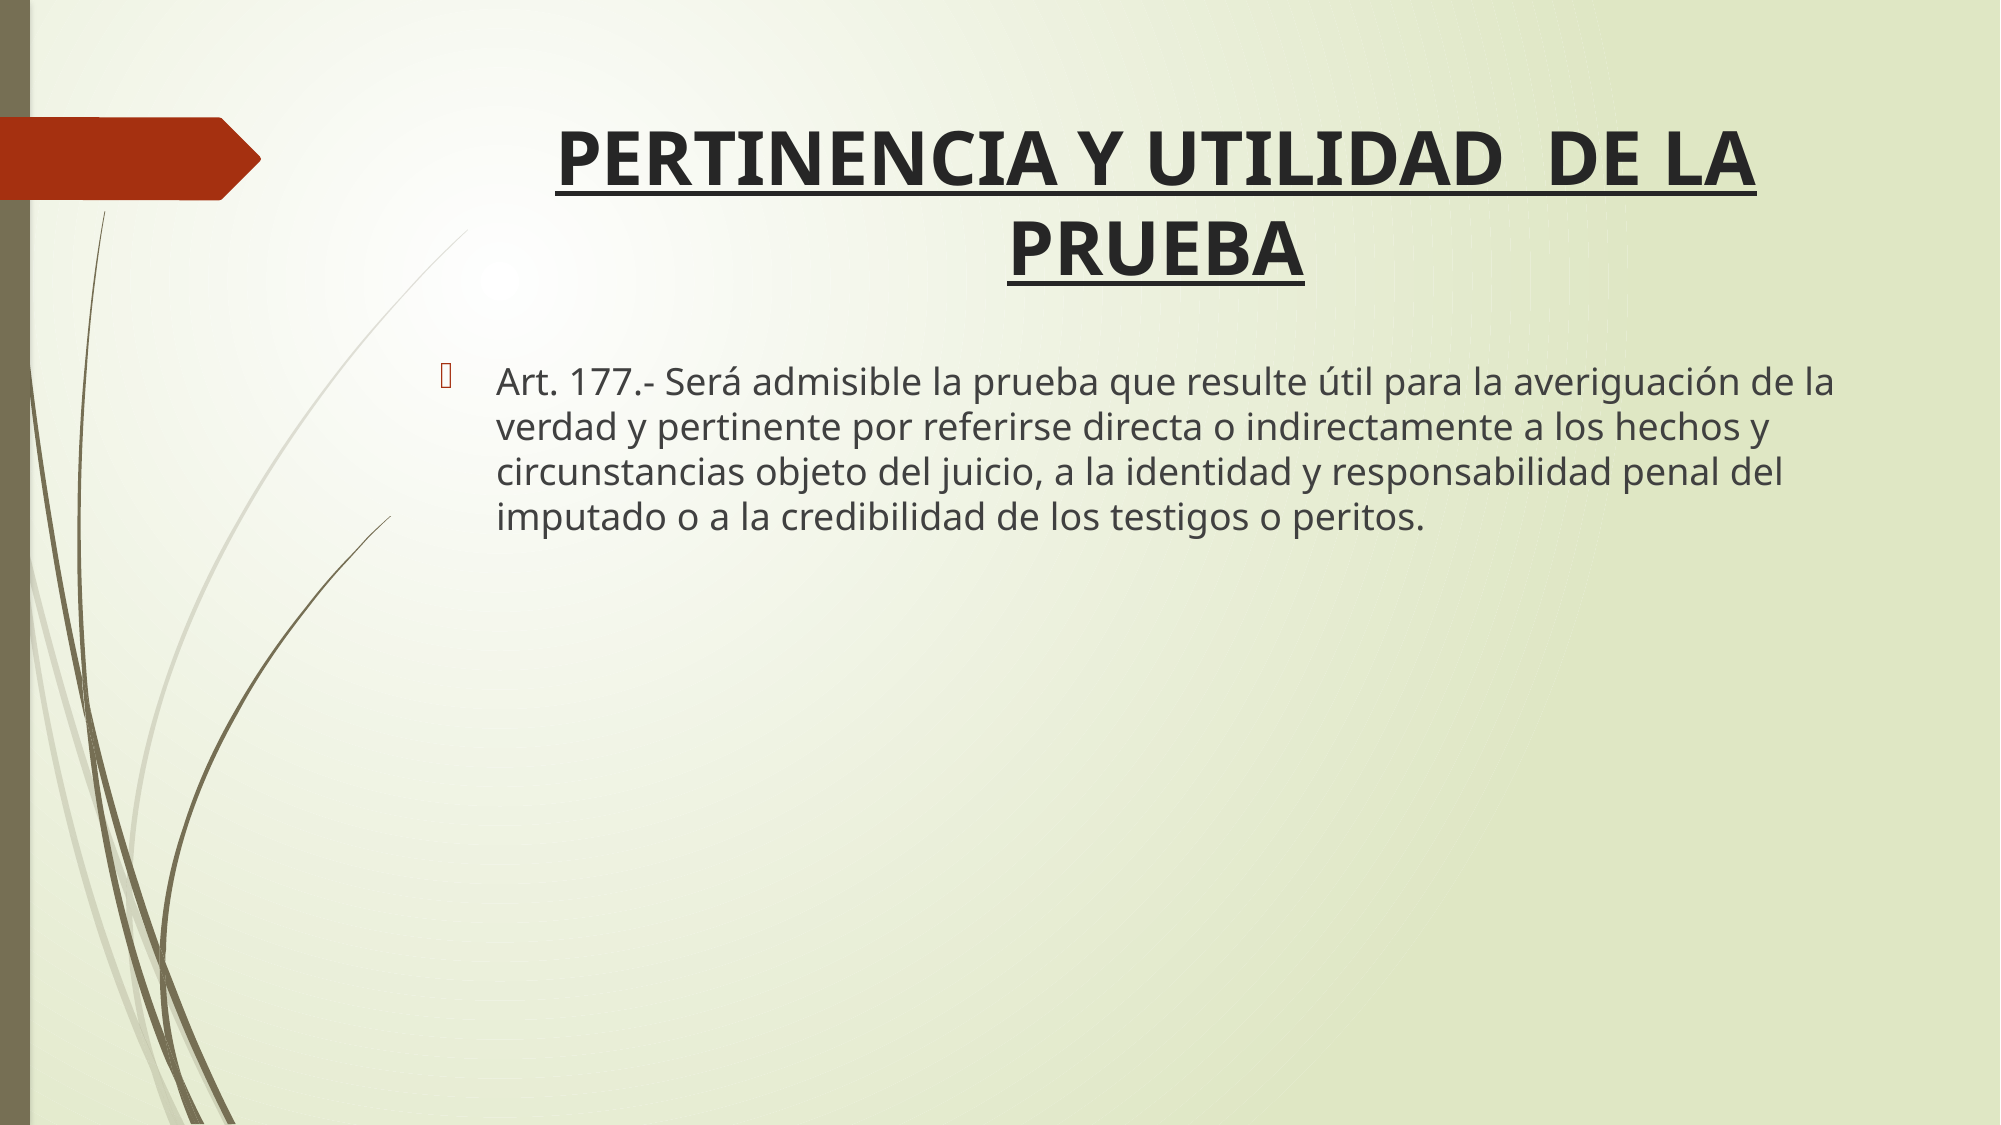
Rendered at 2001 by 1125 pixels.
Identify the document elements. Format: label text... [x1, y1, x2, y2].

list Art. 177.- Será admisible la prueba que resulte útil para la averiguación de la verdad y pertinente por referirse directa o indirectamente a los hechos y circunstancias objeto del juicio, a la identidad y responsabilidad penal del imputado o a la credibilidad de los testigos o peritos. [424, 350, 1888, 970]
title PERTINENCIA Y UTILIDAD DE LA PRUEBA [425, 102, 1888, 314]
